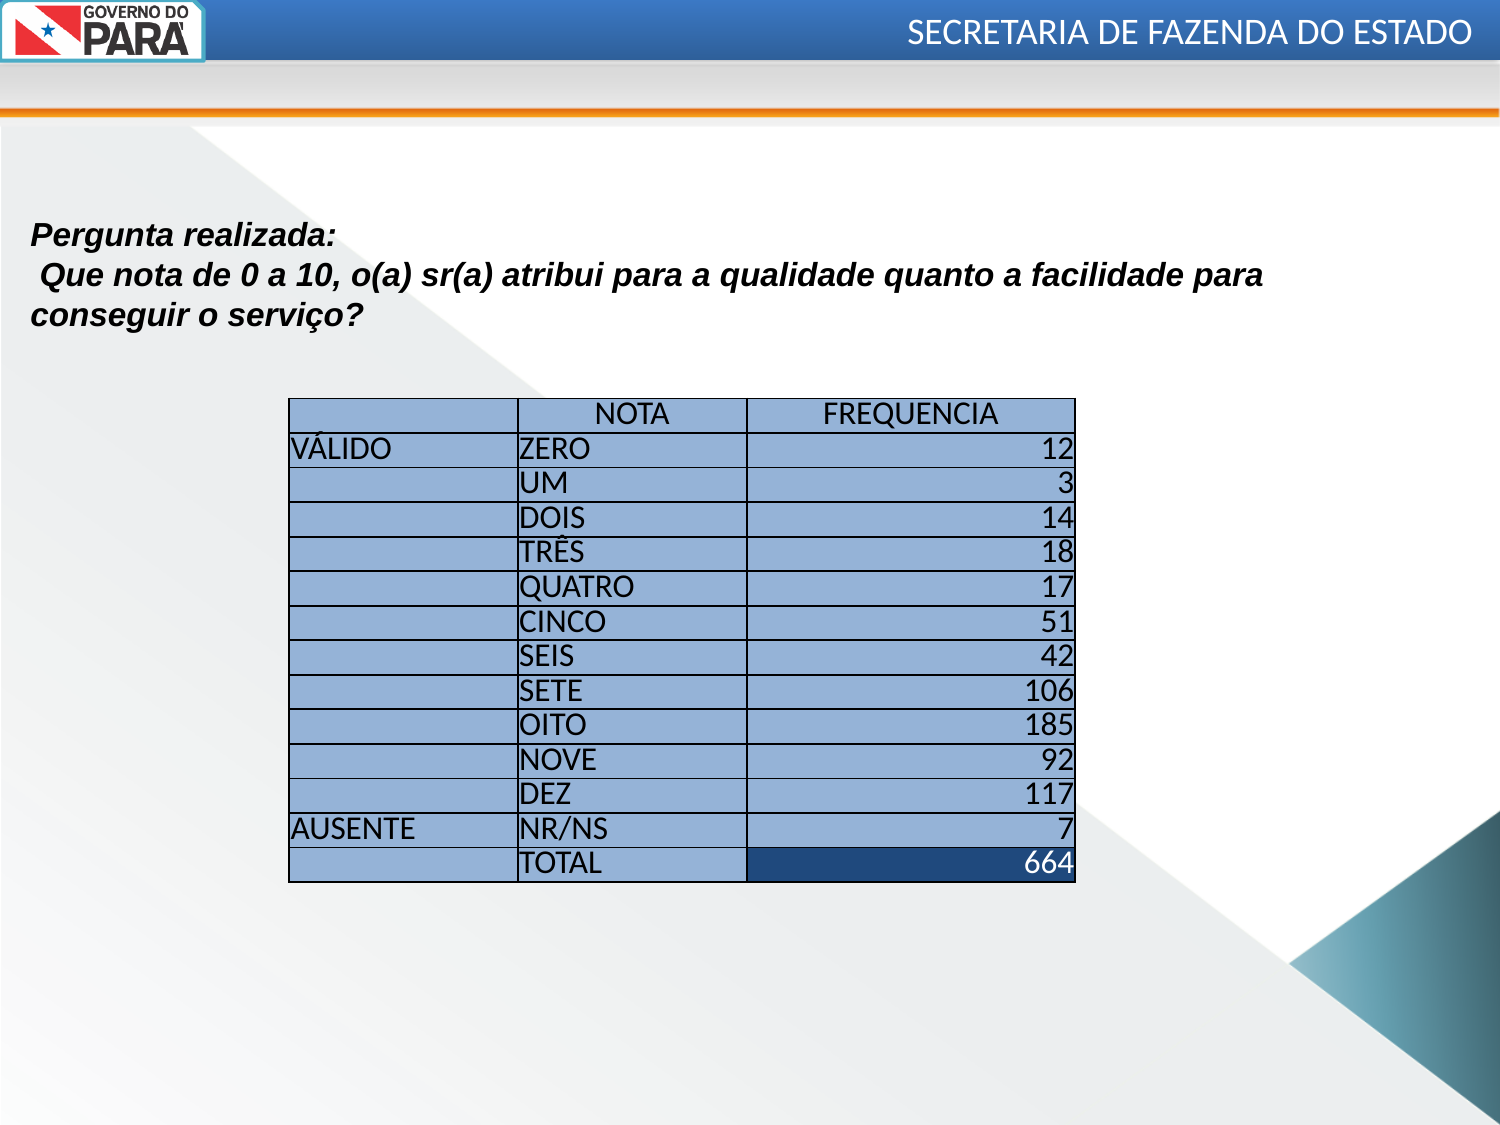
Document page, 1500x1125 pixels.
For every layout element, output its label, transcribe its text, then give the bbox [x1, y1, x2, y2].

table_cell [290, 503, 517, 536]
picture [0, 60, 1500, 1125]
table_header NOTA [519, 399, 746, 432]
table_cell AUSENTE [290, 814, 517, 847]
table_cell [290, 641, 517, 674]
table_cell 17 [748, 572, 1074, 605]
table_cell DOIS [519, 503, 746, 536]
table_cell NR/NS [519, 814, 746, 847]
text_box SECRETARIA DE FAZENDA DO ESTADO [205, 0, 1500, 60]
table_cell VÁLIDO [290, 434, 517, 467]
table_cell [290, 538, 517, 570]
table_cell 42 [748, 641, 1074, 674]
table_cell [290, 607, 517, 639]
table_cell UM [519, 468, 746, 501]
table_cell 12 [748, 434, 1074, 467]
table_header [290, 399, 517, 432]
table_cell DEZ [519, 779, 746, 812]
table_cell 92 [748, 745, 1074, 778]
table_cell ZERO [519, 434, 746, 467]
table_cell 14 [748, 503, 1074, 536]
table_cell TRÊS [519, 538, 746, 570]
table_header FREQUENCIA [748, 399, 1074, 432]
table_cell 117 [748, 779, 1074, 812]
table_cell [290, 676, 517, 708]
title Pergunta realizada: Que nota de 0 a 10, o(a) sr(a) atribui para a qualidade quanto a facilidade para conseguir o serviço? [15, 196, 1401, 350]
table_cell 18 [748, 538, 1074, 570]
table_cell [290, 468, 517, 501]
table_cell SEIS [519, 641, 746, 674]
table_cell [290, 848, 517, 881]
table_cell [290, 572, 517, 605]
table_cell 51 [748, 607, 1074, 639]
table_cell NOVE [519, 745, 746, 778]
table_cell [290, 710, 517, 743]
table_cell 185 [748, 710, 1074, 743]
table_cell 3 [748, 468, 1074, 501]
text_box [0, 0, 204, 61]
table_cell [290, 745, 517, 778]
table_cell 7 [748, 814, 1074, 847]
table_cell 664 [748, 848, 1074, 881]
table_cell 106 [748, 676, 1074, 708]
table_cell [290, 779, 517, 812]
table_cell QUATRO [519, 572, 746, 605]
table_cell TOTAL [519, 848, 746, 881]
table_cell CINCO [519, 607, 746, 639]
table_cell SETE [519, 676, 746, 708]
table_cell OITO [519, 710, 746, 743]
